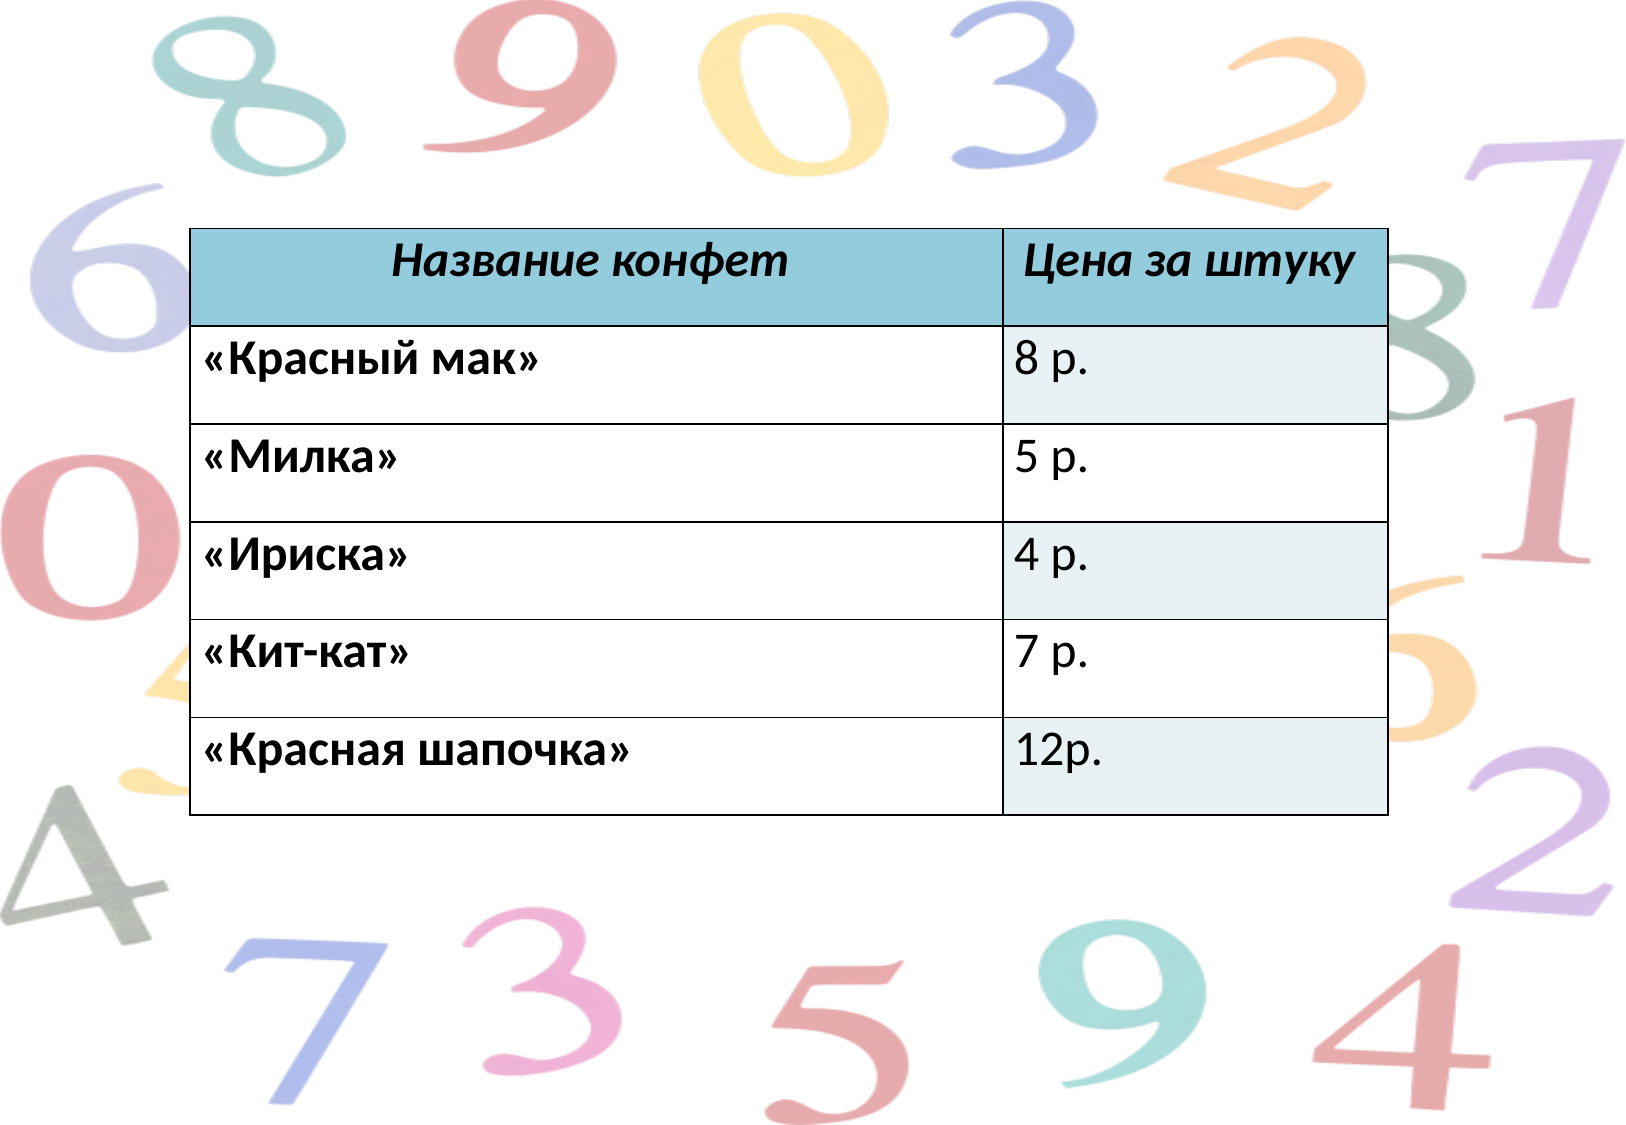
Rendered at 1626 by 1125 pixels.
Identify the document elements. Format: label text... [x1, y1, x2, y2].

table_cell «Красный мак» [191, 327, 1002, 423]
table_cell «Кит-кат» [191, 620, 1002, 717]
table_cell «Милка» [191, 425, 1002, 521]
table_cell «Красная шапочка» [191, 718, 1002, 814]
table_cell «Ириска» [191, 523, 1002, 619]
table_cell 12р. [1004, 718, 1387, 814]
table_cell 7 р. [1004, 620, 1387, 717]
table_cell 5 р. [1004, 425, 1387, 521]
table_header Цена за штуку [1004, 229, 1387, 325]
table_cell 8 р. [1004, 327, 1387, 423]
table_header Название конфет [191, 229, 1002, 325]
table_cell 4 р. [1004, 523, 1387, 619]
